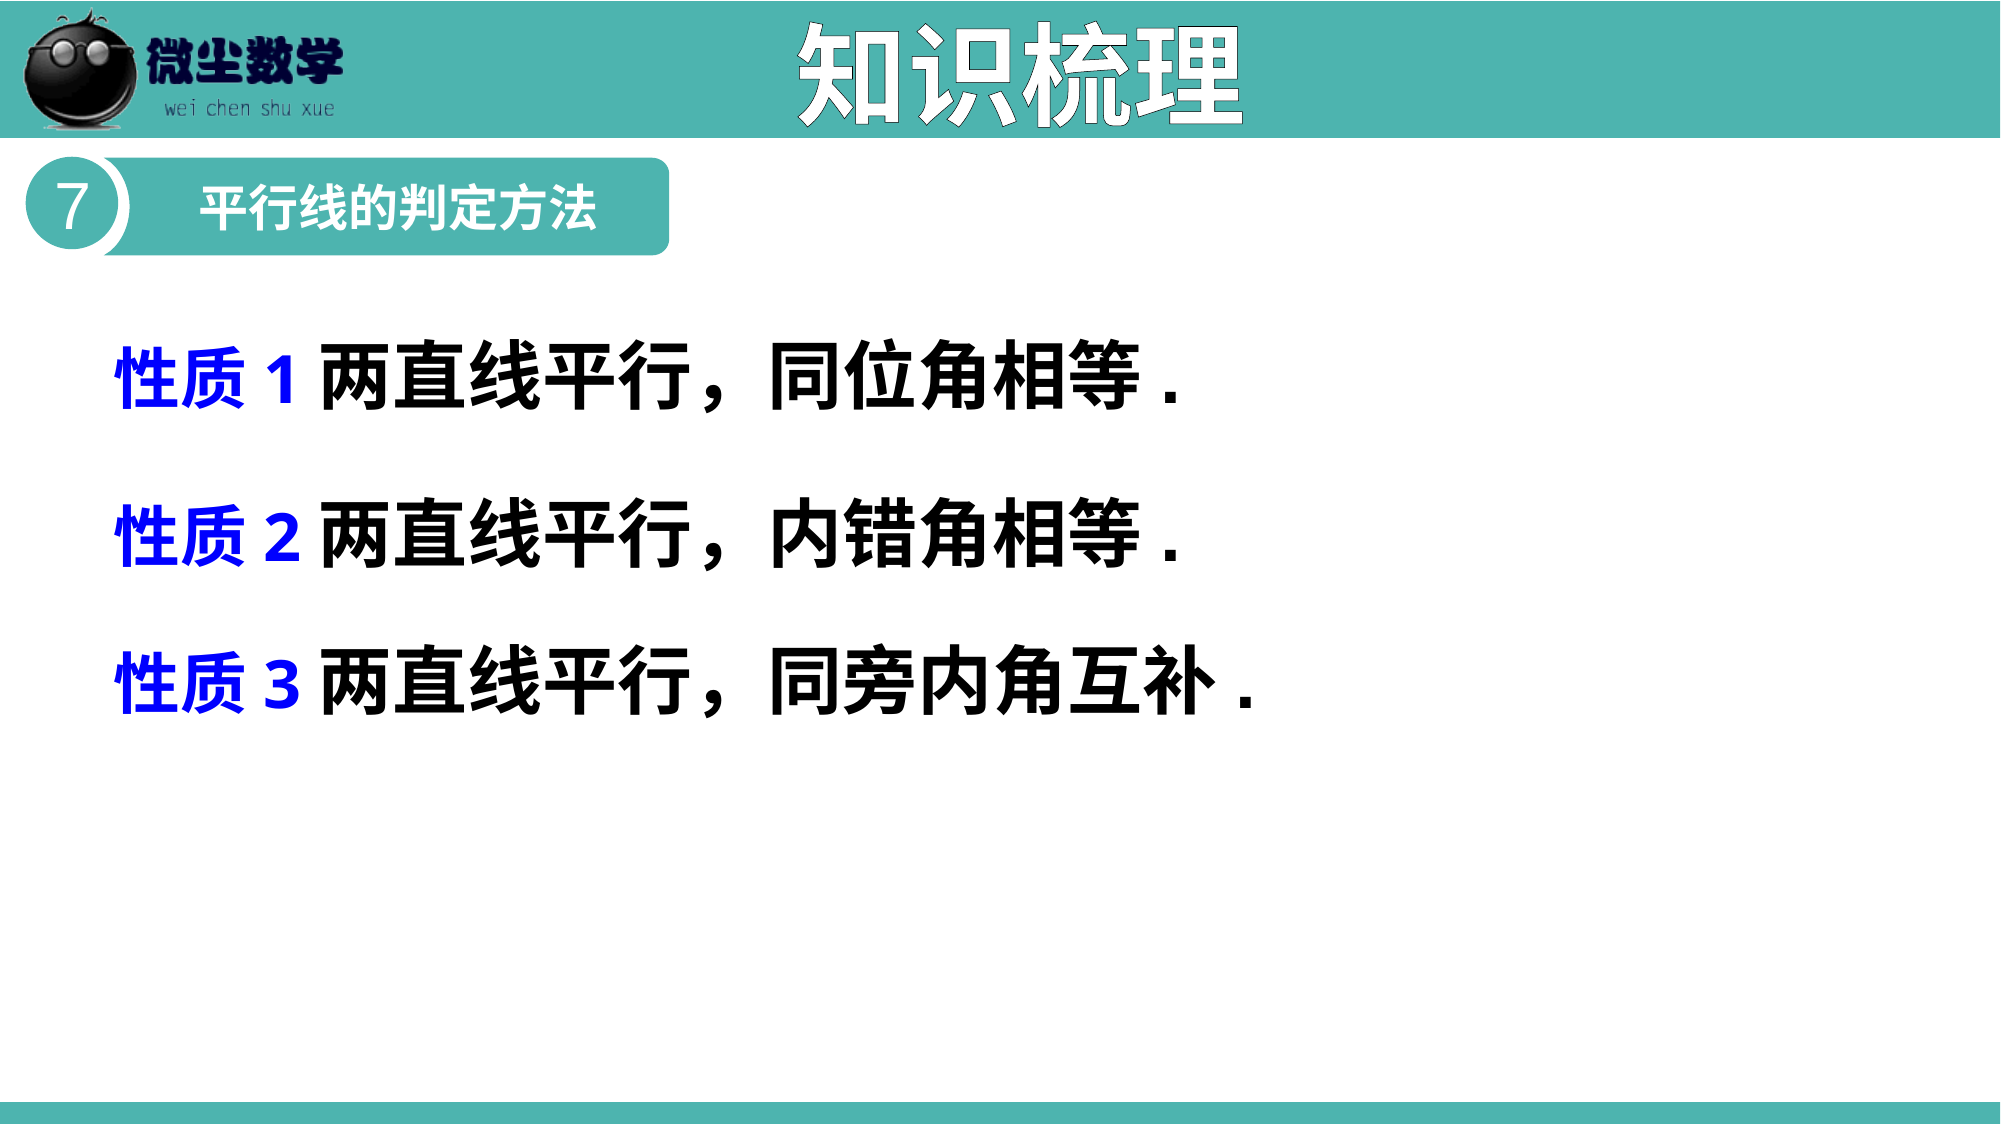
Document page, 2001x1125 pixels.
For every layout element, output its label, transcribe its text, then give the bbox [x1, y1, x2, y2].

text_box 知识梳理 [780, 0, 1261, 148]
picture [0, 1, 2001, 1124]
text_box 性质1两直线平行，同位角相等. [98, 294, 2000, 427]
text_box 性质3两直线平行，同旁内角互补. [98, 598, 1342, 732]
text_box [25, 156, 670, 256]
text_box 性质2两直线平行，内错角相等. [98, 451, 1342, 585]
